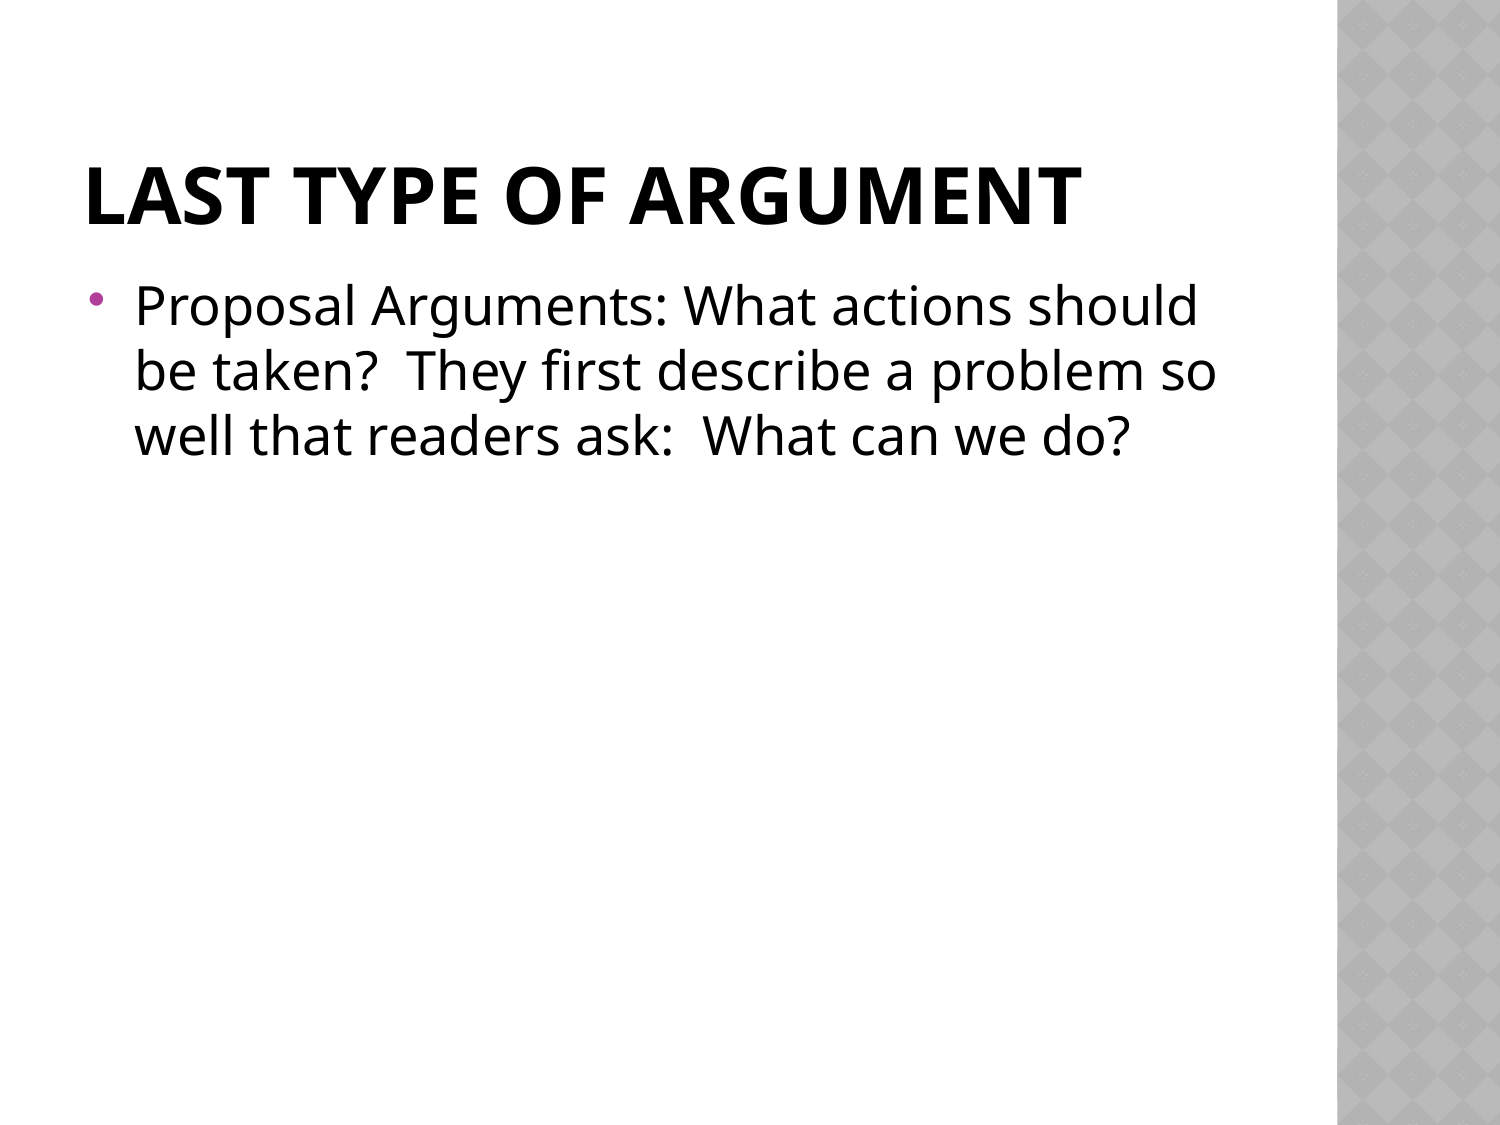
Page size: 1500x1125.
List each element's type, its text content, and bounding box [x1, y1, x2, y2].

list Proposal Arguments: What actions should be taken? They first describe a problem so well that readers ask: What can we do? [75, 264, 1263, 1059]
title Last type of argument [75, 52, 1263, 240]
